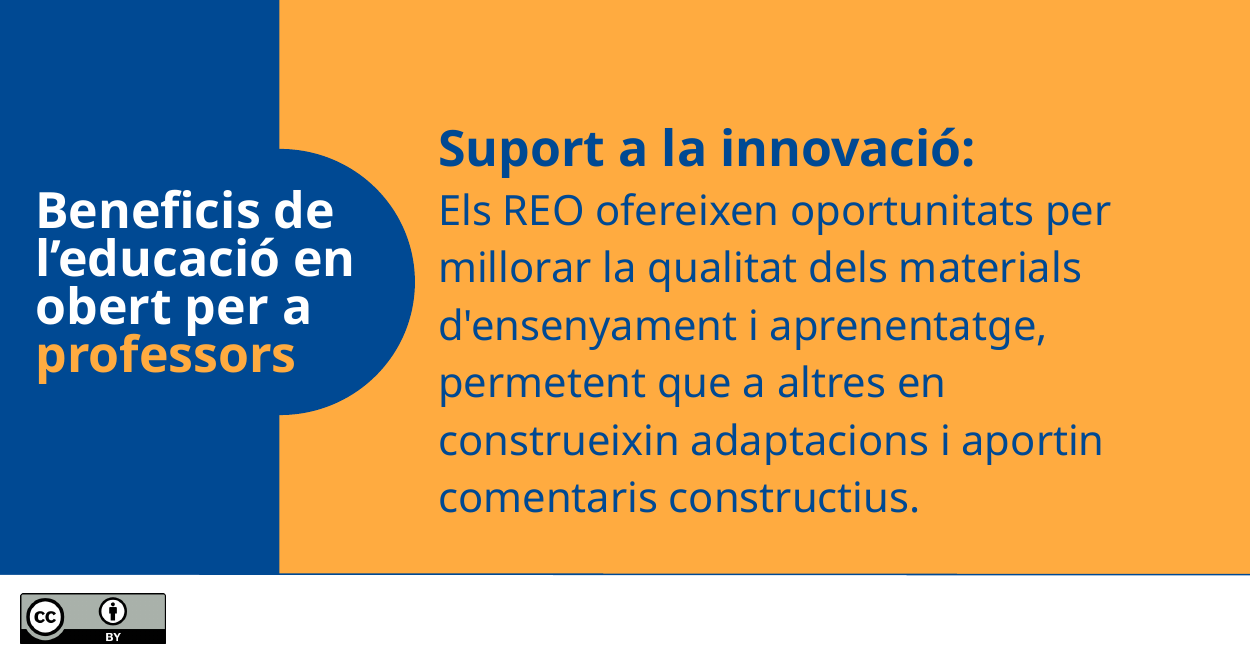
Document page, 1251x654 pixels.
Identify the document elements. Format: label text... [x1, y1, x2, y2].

text_box Suport a la innovació: Els REO ofereixen oportunitats per millorar la qualitat dels materials d'ensenyament i aprenentatge, permetent que a altres en construeixin adaptacions i aportin comentaris constructius. [423, 92, 1201, 537]
text_box [403, 227, 415, 337]
text_box [0, 0, 280, 573]
text_box Beneficis de l’educació en obert per a professors [20, 175, 403, 397]
text_box [212, 397, 348, 416]
picture [20, 592, 166, 645]
text_box [0, 582, 1250, 654]
text_box [200, 148, 361, 175]
